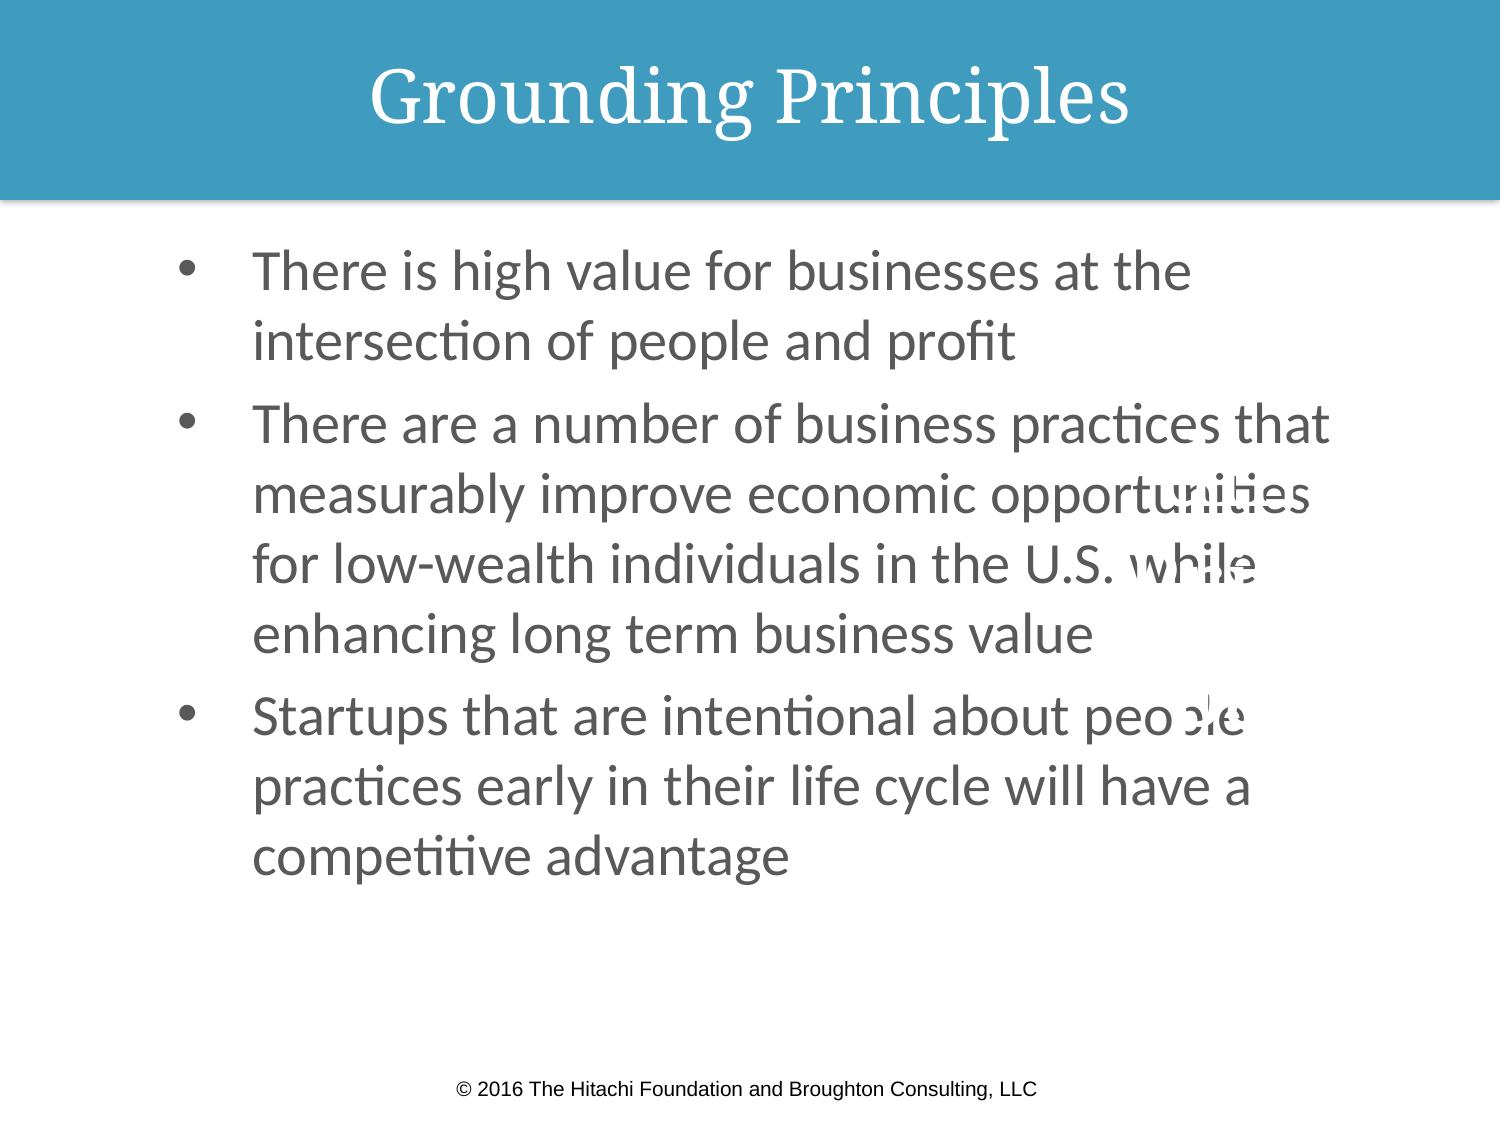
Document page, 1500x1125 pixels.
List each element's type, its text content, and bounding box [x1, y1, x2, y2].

text_box Grounding Principles [112, 24, 1388, 163]
title Grounding Principals [1087, 45, 1425, 1005]
footer © 2016 The Hitachi Foundation and Broughton Consulting, LLC [399, 1067, 1100, 1100]
text_box There is high value for businesses at the intersection of people and profit There are a number of business practices that measurably improve economic opportunities for low-wealth individuals in the U.S. while enhancing long term business value Startups that are intentional about people practices early in their life cycle will have a competitive advantage [87, 224, 1087, 978]
